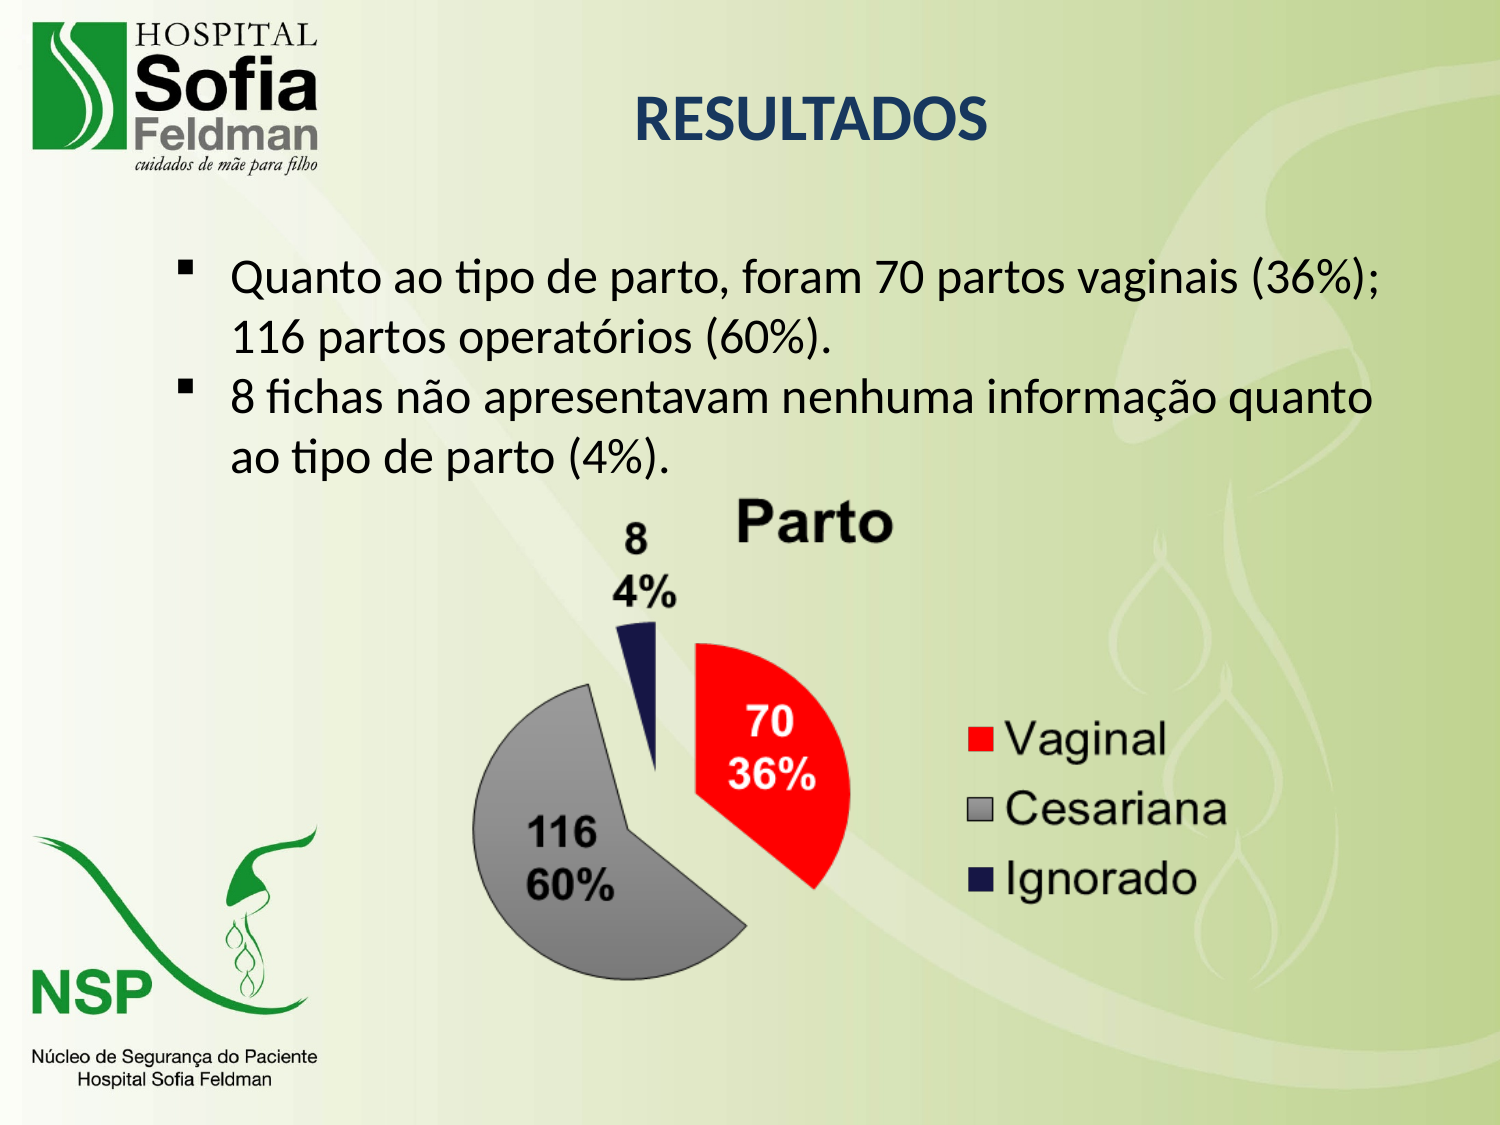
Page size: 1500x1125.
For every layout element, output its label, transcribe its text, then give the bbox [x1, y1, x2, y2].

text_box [359, 452, 1270, 1071]
text_box Quanto ao tipo de parto, foram 70 partos vaginais (36%); 116 partos operatórios (60%). 8 fichas não apresentavam nenhuma informação quanto ao tipo de parto (4%). [159, 235, 1400, 491]
text_box RESULTADOS [398, 66, 1226, 173]
picture [0, 0, 1500, 1125]
